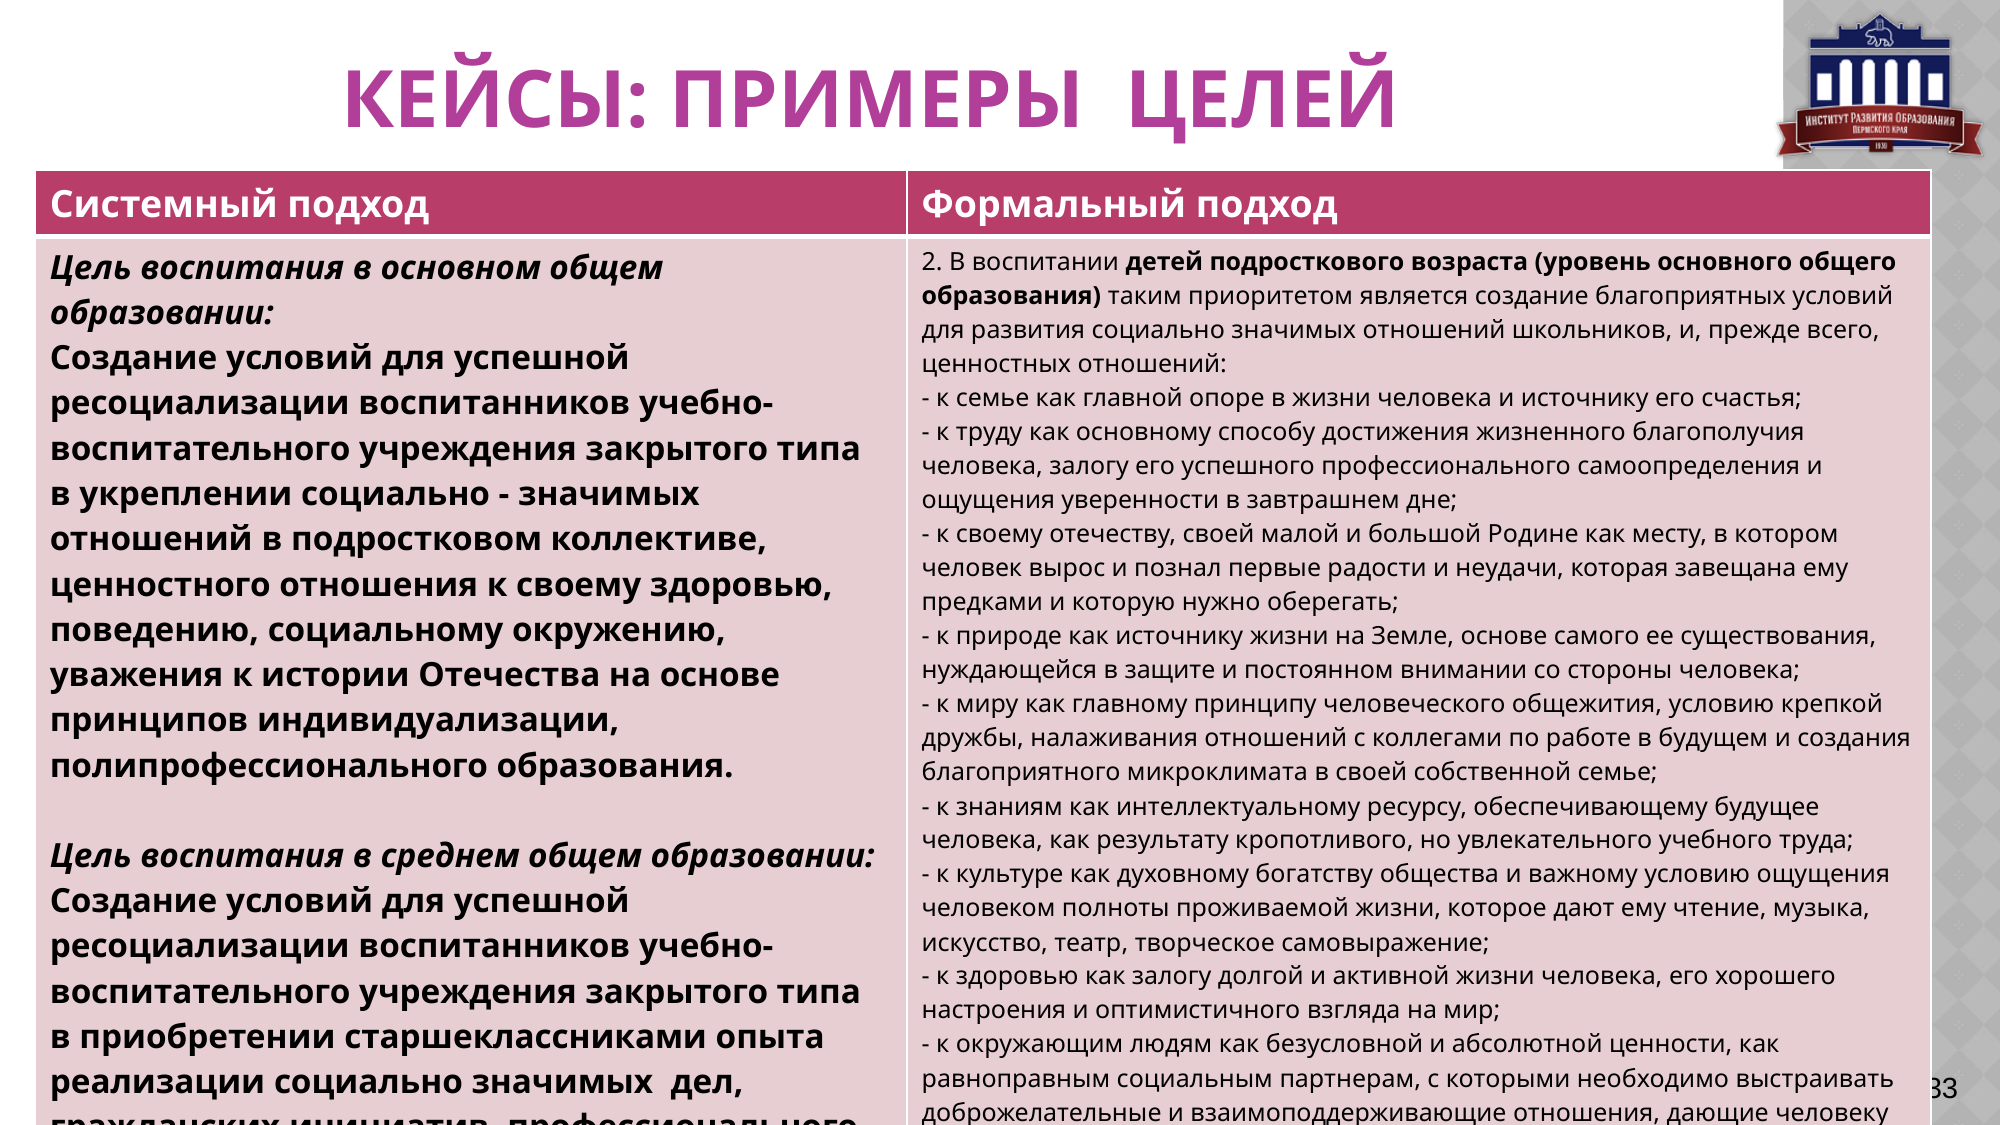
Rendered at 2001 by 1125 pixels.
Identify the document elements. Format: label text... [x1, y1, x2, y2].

table_header Формальный подход [908, 171, 1930, 234]
table_cell 2. В воспитании детей подросткового возраста (уровень основного общего образования) таким приоритетом является создание благоприятных условий для развития социально значимых отношений школьников, и, прежде всего, ценностных отношений: - к семье как главной опоре в жизни человека и источнику его счастья; - к труду как основному способу достижения жизненного благополучия человека, залогу его успешного профессионального самоопределения и ощущения уверенности в завтрашнем дне; - к своему отечеству, своей малой и большой Родине как месту, в котором человек вырос и познал первые радости и неудачи, которая завещана ему предками и которую нужно оберегать; - к природе как источнику жизни на Земле, основе самого ее существования, нуждающейся в защите и постоянном внимании со стороны человека; - к миру как главному принципу человеческого общежития, условию крепкой дружбы, налаживания отношений с коллегами по работе в будущем и создания благоприятного микроклимата в своей собственной семье; - к знаниям как интеллектуальному ресурсу, обеспечивающему будущее человека, как результату кропотливого, но увлекательного учебного труда; - к культуре как духовному богатству общества и важному условию ощущения человеком полноты проживаемой жизни, которое дают ему чтение, музыка, искусство, театр, творческое самовыражение; - к здоровью как залогу долгой и активной жизни человека, его хорошего настроения и оптимистичного взгляда на мир; - к окружающим людям как безусловной и абсолютной ценности, как равноправным социальным партнерам, с которыми необходимо выстраивать доброжелательные и взаимоподдерживающие отношения, дающие человеку радость общения и позволяющие избегать чувства одиночества; - к самим себе как хозяевам своей судьбы, самоопределяющимся и самореализующимся личностям, отвечающим за свое собственное будущее. [908, 239, 1930, 1125]
table_cell Цель воспитания в основном общем образовании: Создание условий для успешной ресоциализации воспитанников учебно-воспитательного учреждения закрытого типа в укреплении социально - значимых отношений в подростковом коллективе, ценностного отношения к своему здоровью, поведению, социальному окружению, уважения к истории Отечества на основе принципов индивидуализации, полипрофессионального образования. Цель воспитания в среднем общем образовании: Создание условий для успешной ресоциализации воспитанников учебно-воспитательного учреждения закрытого типа в приобретении старшеклассниками опыта реализации социально значимых дел, гражданских инициатив, профессионального самоопределения на основе принципов индивидуализации, полипрофессионального образования. [36, 239, 906, 1125]
picture [1772, 6, 1989, 163]
title Кейсы: Примеры целей [99, 32, 1684, 144]
table_header Системный подход [36, 171, 906, 234]
